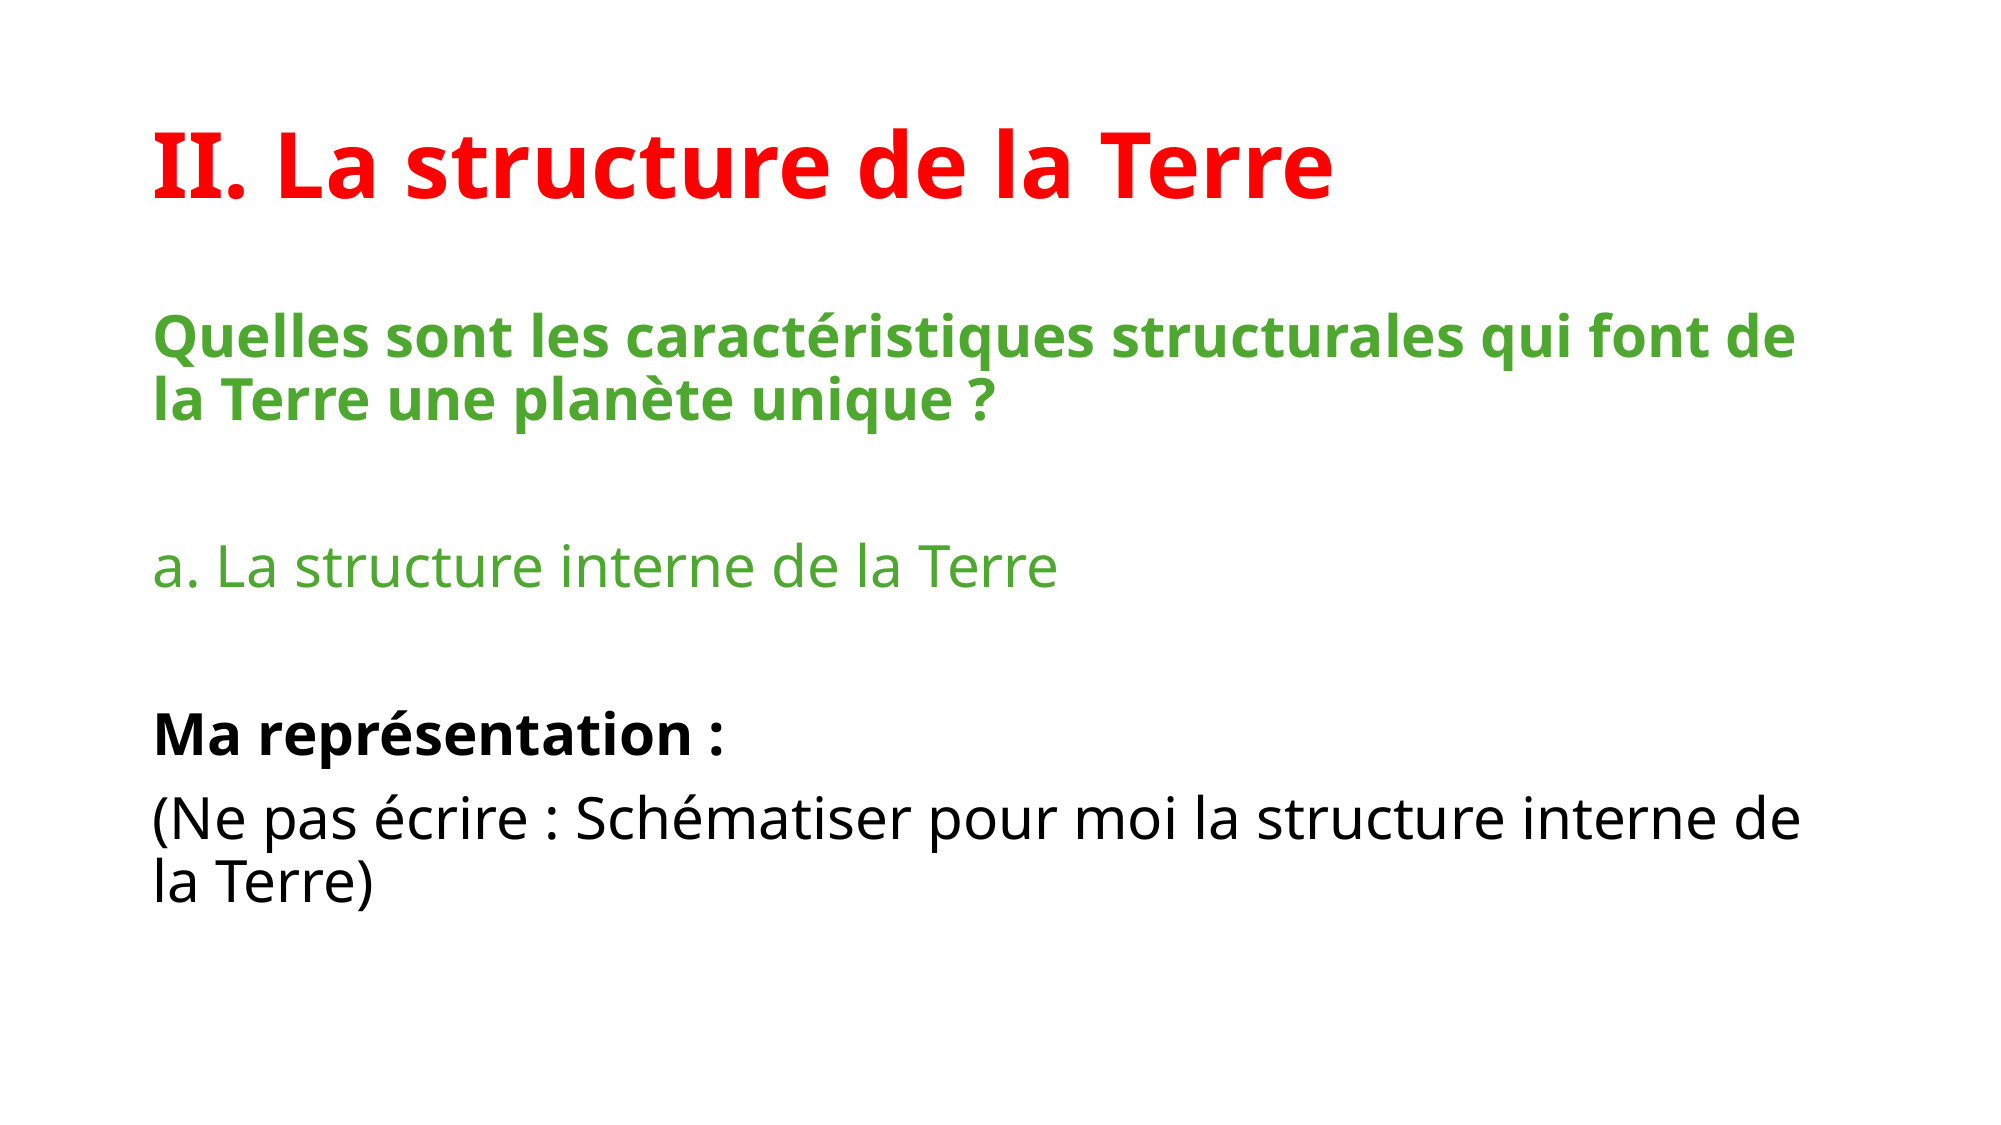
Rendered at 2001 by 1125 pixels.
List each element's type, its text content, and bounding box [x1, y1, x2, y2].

title II. La structure de la Terre [137, 59, 1863, 278]
list Quelles sont les caractéristiques structurales qui font de la Terre une planète unique ? a. La structure interne de la Terre Ma représentation : (Ne pas écrire : Schématiser pour moi la structure interne de la Terre) [137, 299, 1863, 1014]
